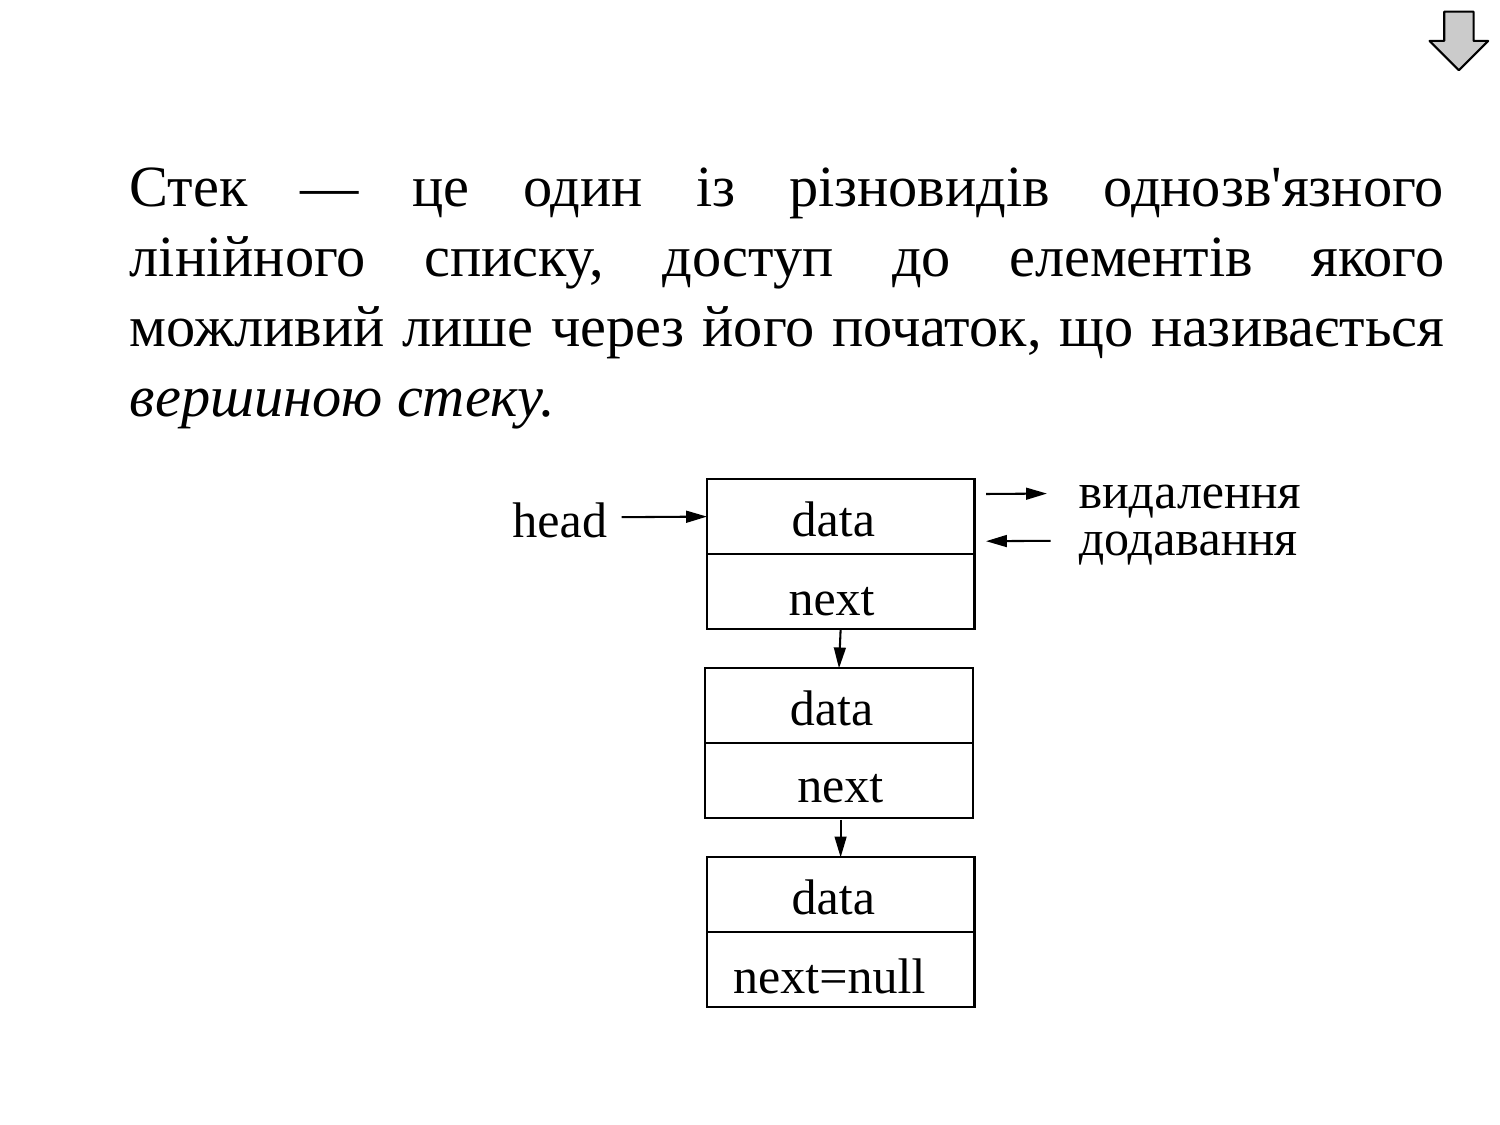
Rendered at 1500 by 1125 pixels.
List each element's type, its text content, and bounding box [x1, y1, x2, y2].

text_box [1429, 11, 1489, 71]
list Стек — це один із різновидів однозв'язного лінійного списку, доступ до елементів якого можливий лише через його початок, що називається вершиною стеку. [0, 140, 1475, 457]
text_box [497, 478, 975, 1012]
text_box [985, 451, 1318, 575]
